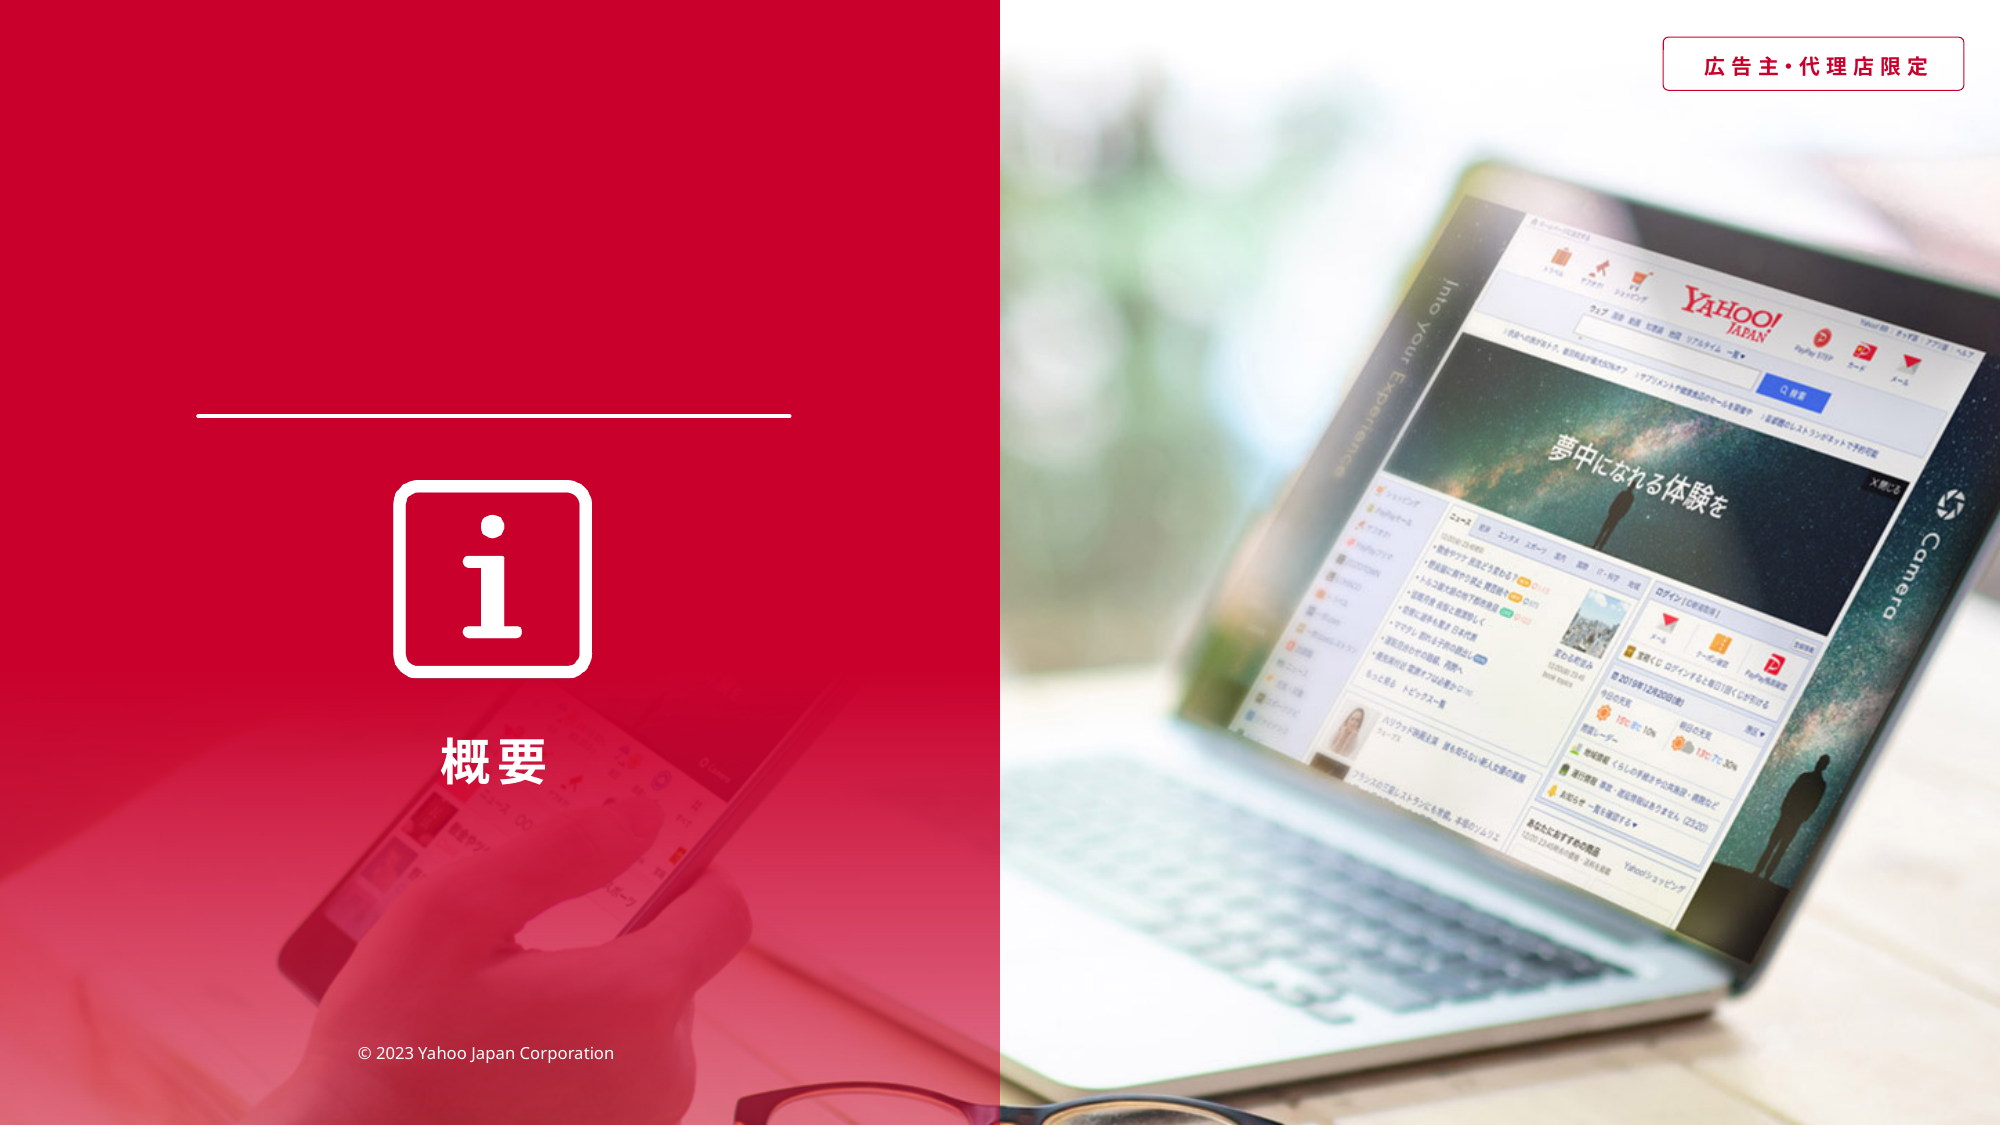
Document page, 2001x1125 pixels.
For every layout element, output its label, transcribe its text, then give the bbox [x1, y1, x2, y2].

list 概要 [198, 723, 790, 956]
picture [361, 454, 622, 696]
picture [1000, 0, 2000, 1125]
